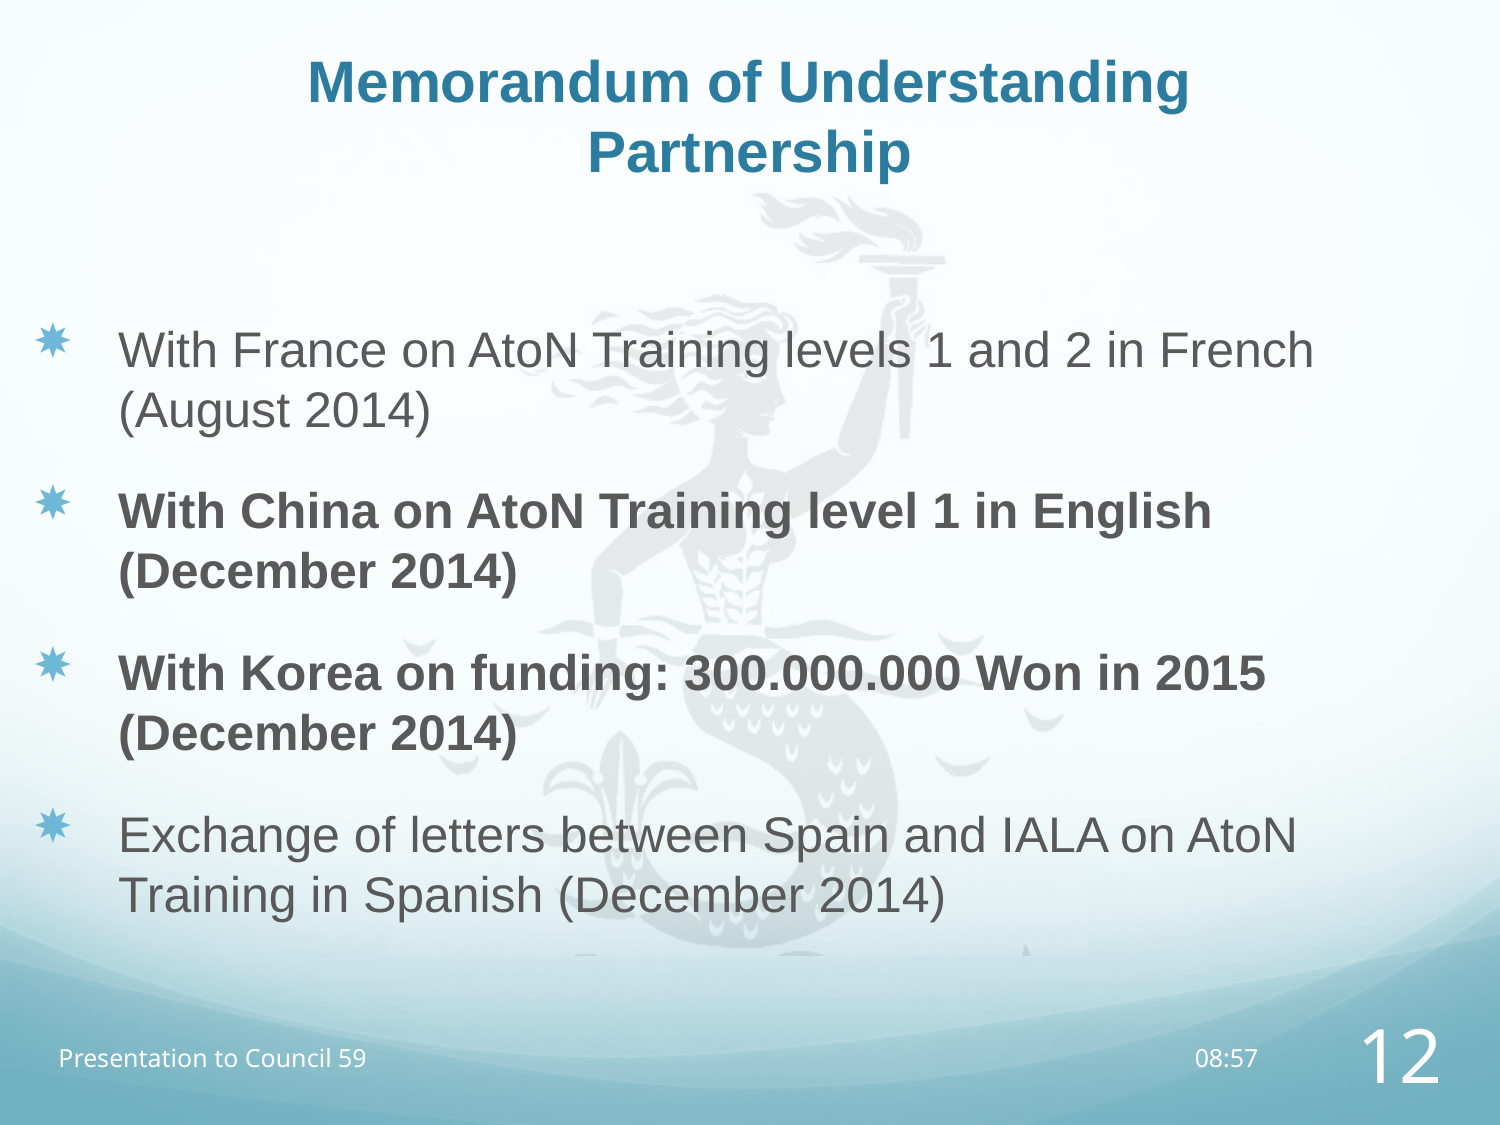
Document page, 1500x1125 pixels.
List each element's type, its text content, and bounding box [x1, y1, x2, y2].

slide_number 12 [1295, 1029, 1459, 1090]
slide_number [923, 1029, 1274, 1090]
list With France on AtoN Training levels 1 and 2 in French (August 2014) With China on AtoN Training level 1 in English (December 2014) With Korea on funding: 300.000.000 Won in 2015 (December 2014) Exchange of letters between Spain and IALA on AtoN Training in Spanish (December 2014) [15, 207, 1500, 1038]
title Memorandum of Understanding Partnership [75, 35, 1425, 193]
footer Presentation to Council 59 [43, 1029, 838, 1090]
